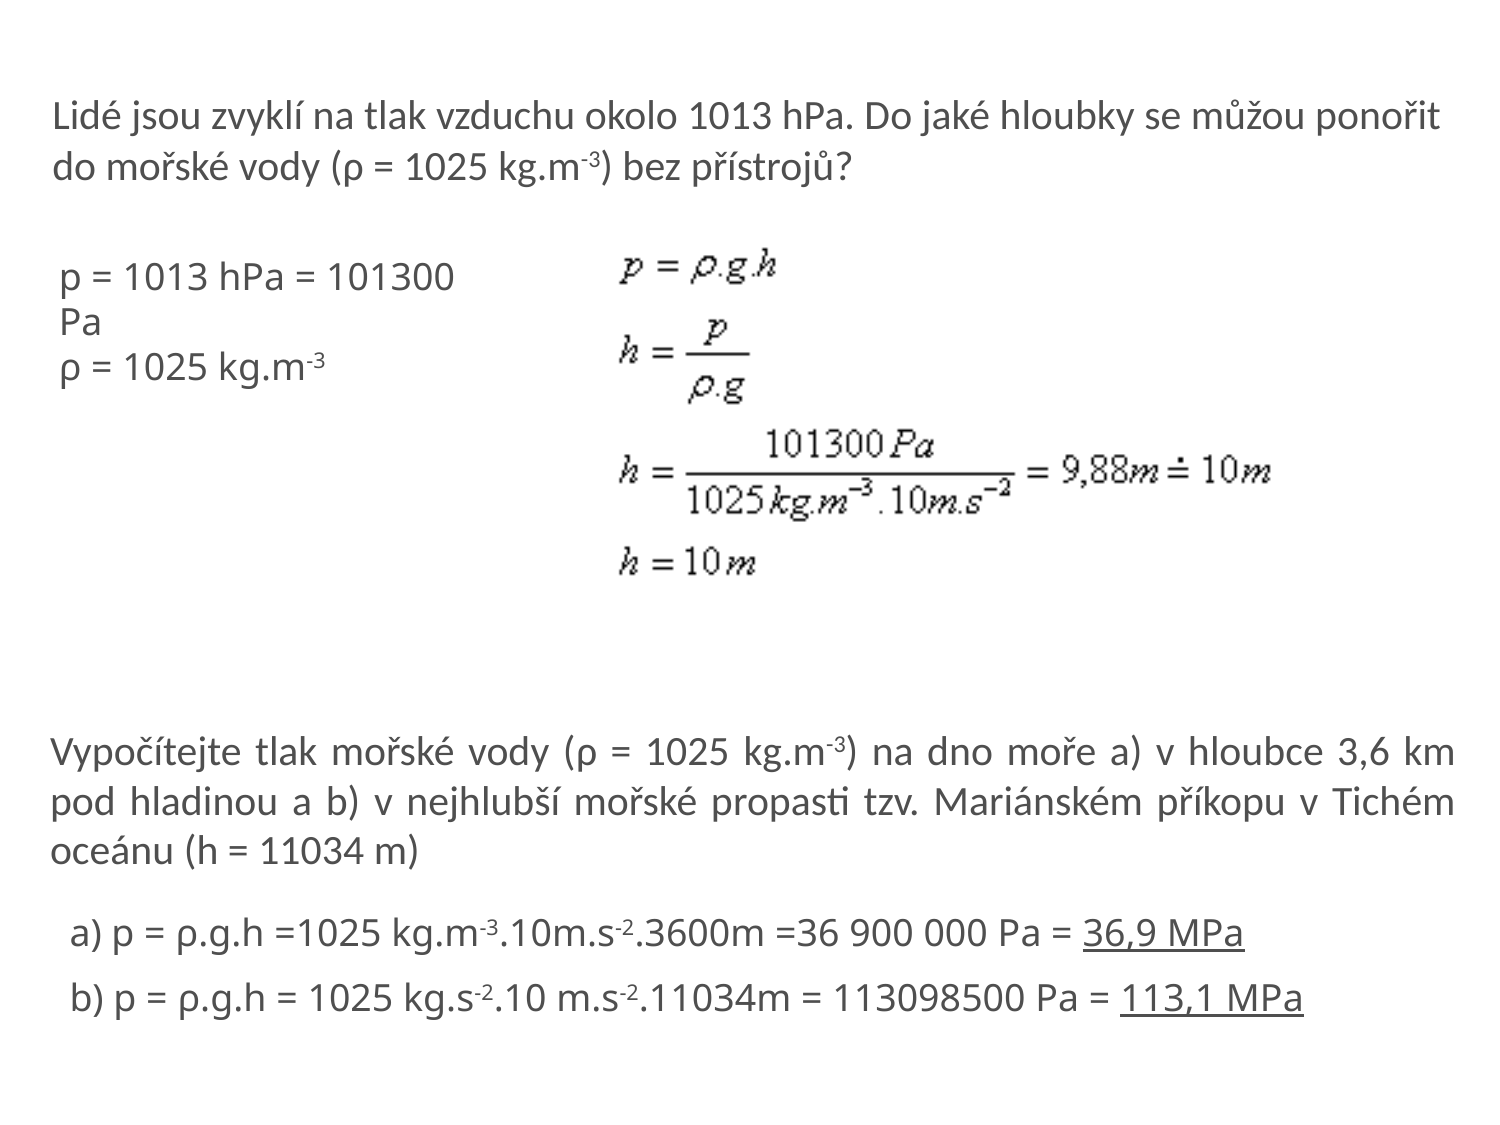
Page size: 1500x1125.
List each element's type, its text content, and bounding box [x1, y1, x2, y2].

picture [604, 226, 1286, 601]
text_box a) p = ρ.g.h =1025 kg.m-3.10m.s-2.3600m =36 900 000 Pa = 36,9 MPa b) p = ρ.g.h = 1025 kg.s-2.10 m.s-2.11034m = 113098500 Pa = 113,1 MPa [54, 901, 1363, 1027]
text_box Lidé jsou zvyklí na tlak vzduchu okolo 1013 hPa. Do jaké hloubky se můžou ponořit do mořské vody (ρ = 1025 kg.m-3) bez přístrojů? [37, 81, 1474, 196]
text_box Vypočítejte tlak mořské vody (ρ = 1025 kg.m-3) na dno moře a) v hloubce 3,6 km pod hladinou a b) v nejhlubší mořské propasti tzv. Mariánském příkopu v Tichém oceánu (h = 11034 m) [35, 715, 1472, 881]
text_box p = 1013 hPa = 101300 Pa ρ = 1025 kg.m-3 [43, 245, 512, 395]
